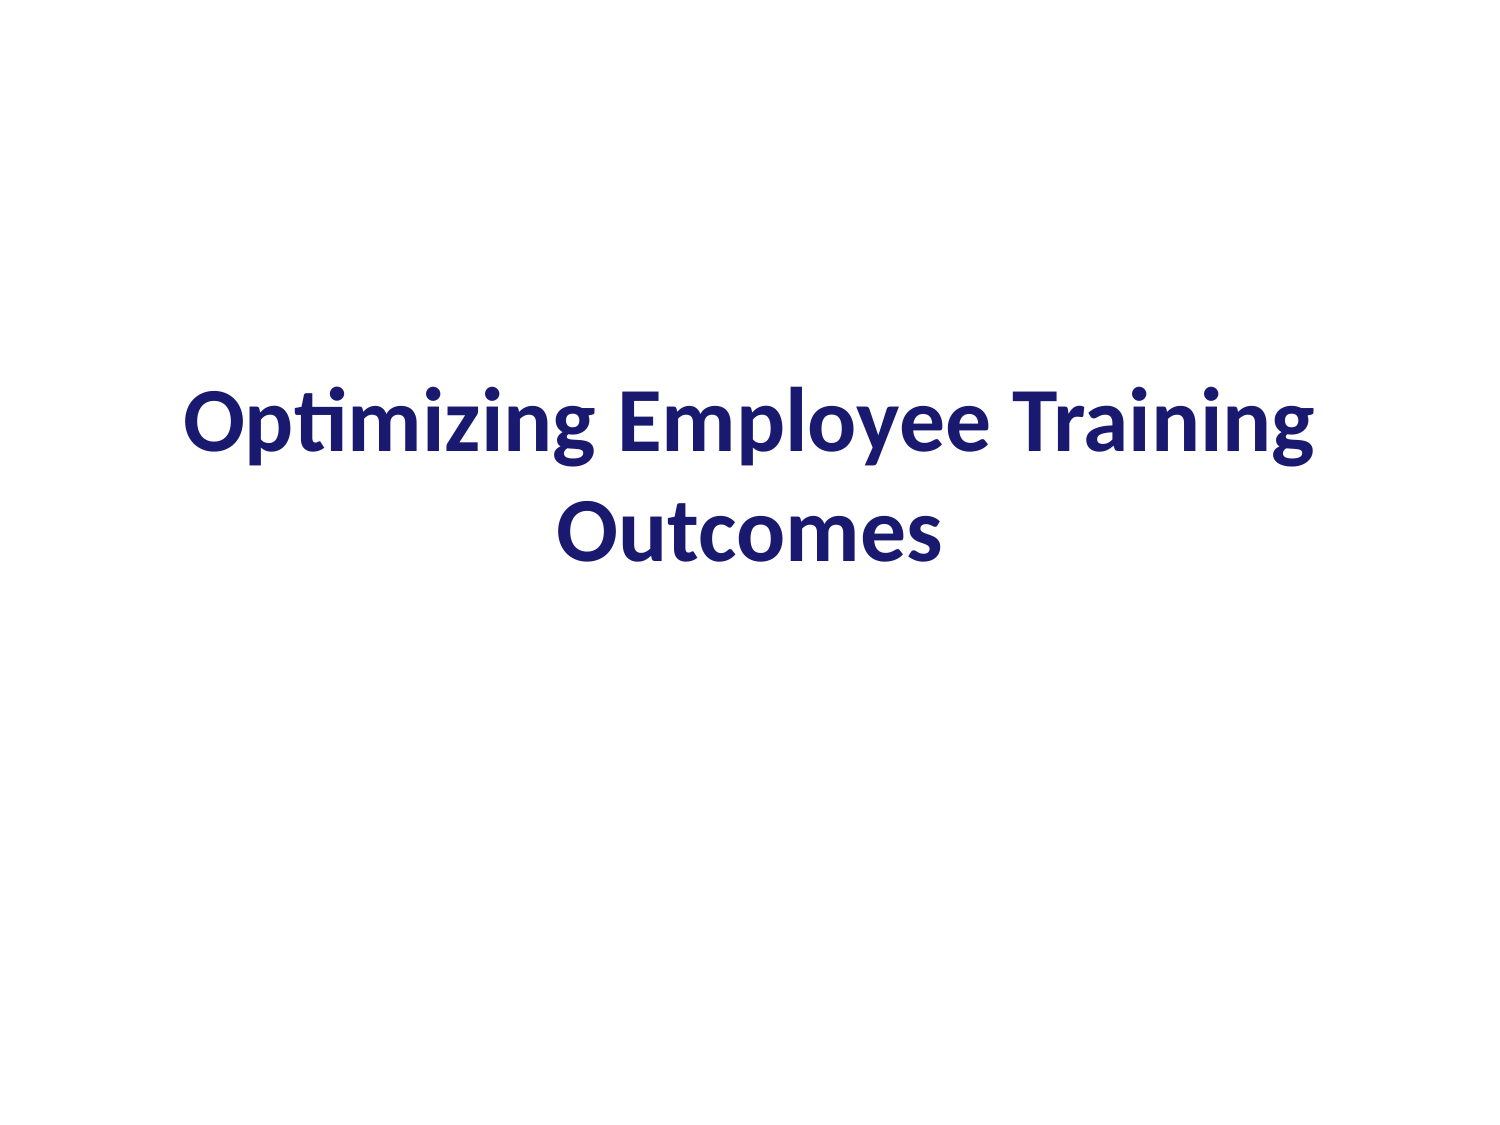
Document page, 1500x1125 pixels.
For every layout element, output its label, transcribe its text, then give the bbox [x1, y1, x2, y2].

title Optimizing Employee Training Outcomes [112, 349, 1388, 591]
